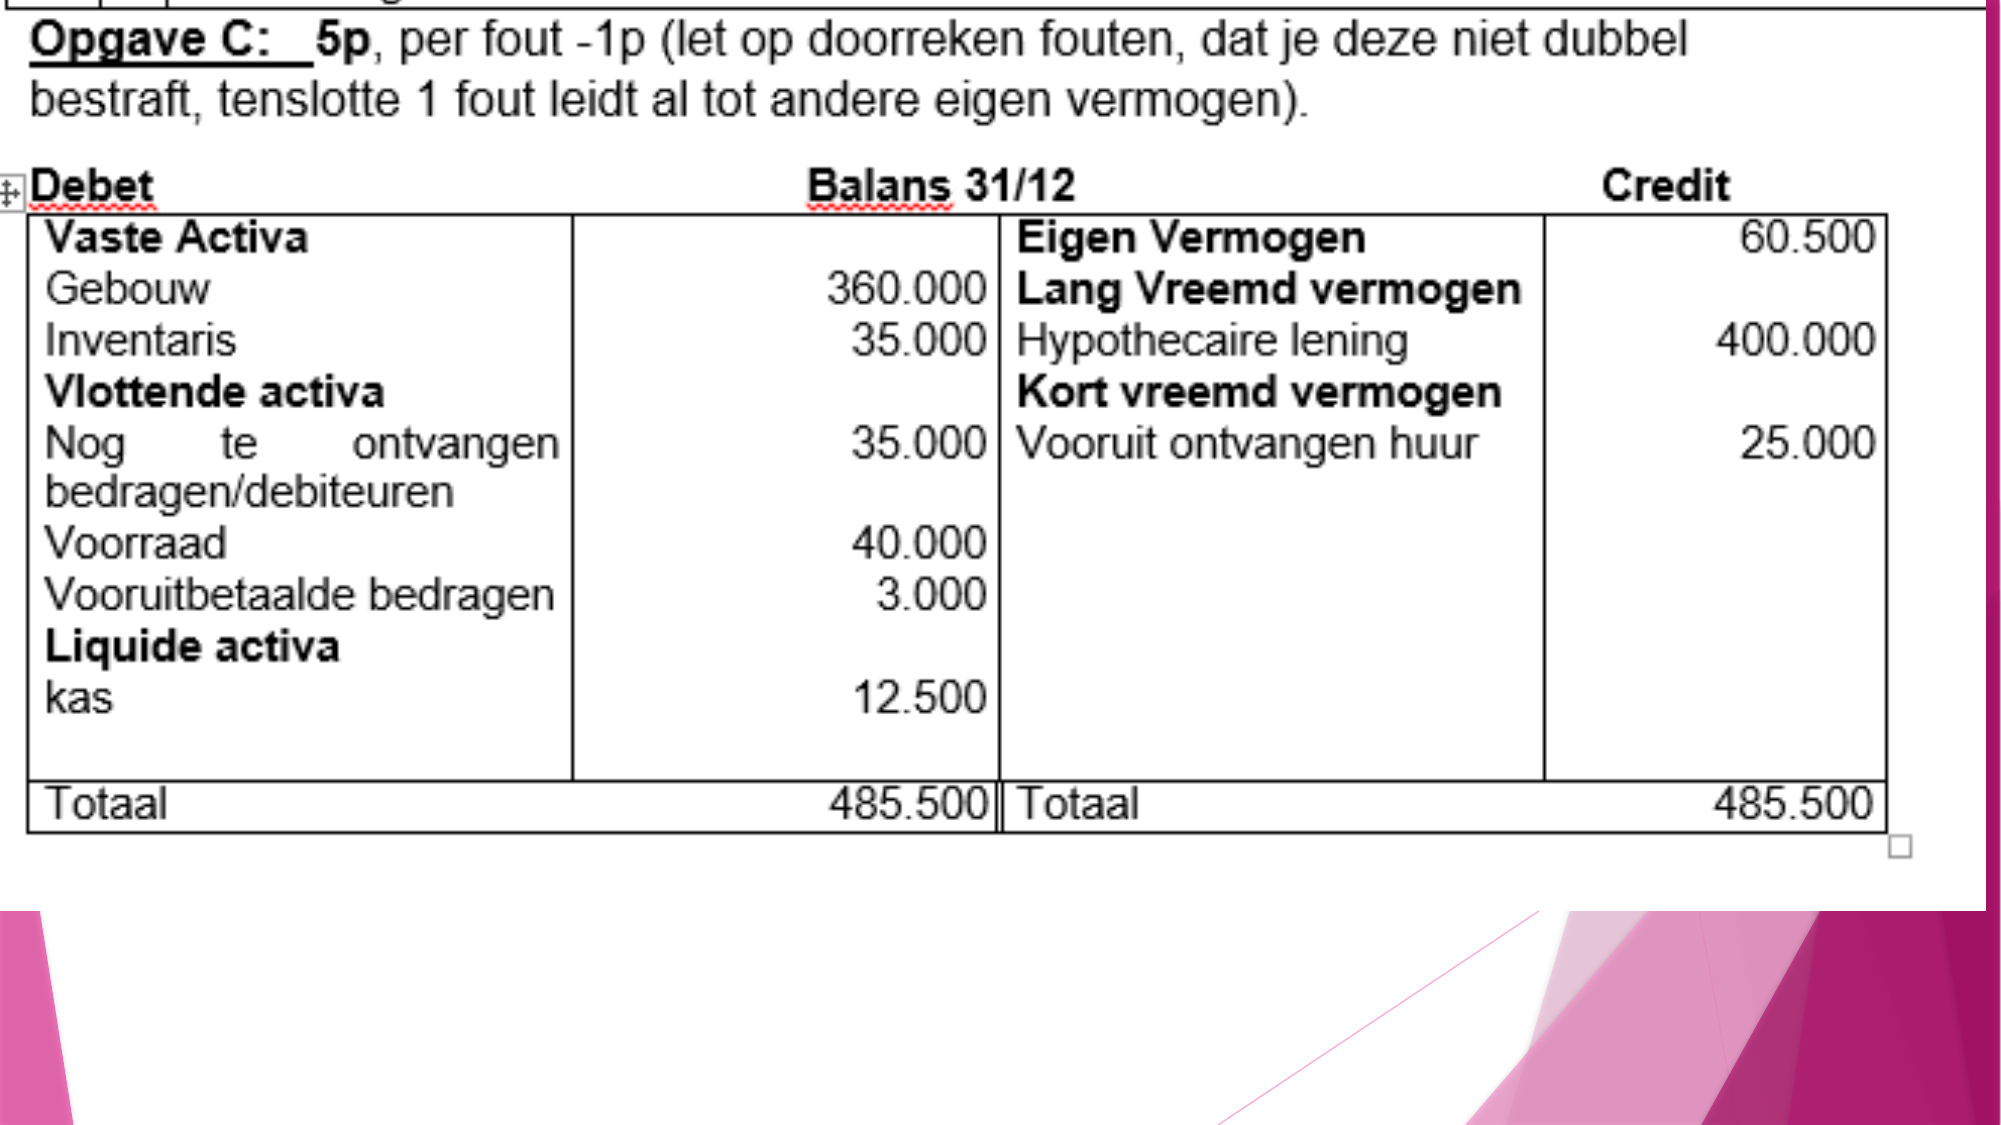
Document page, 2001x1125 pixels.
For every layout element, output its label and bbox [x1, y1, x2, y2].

picture [0, 0, 2000, 925]
